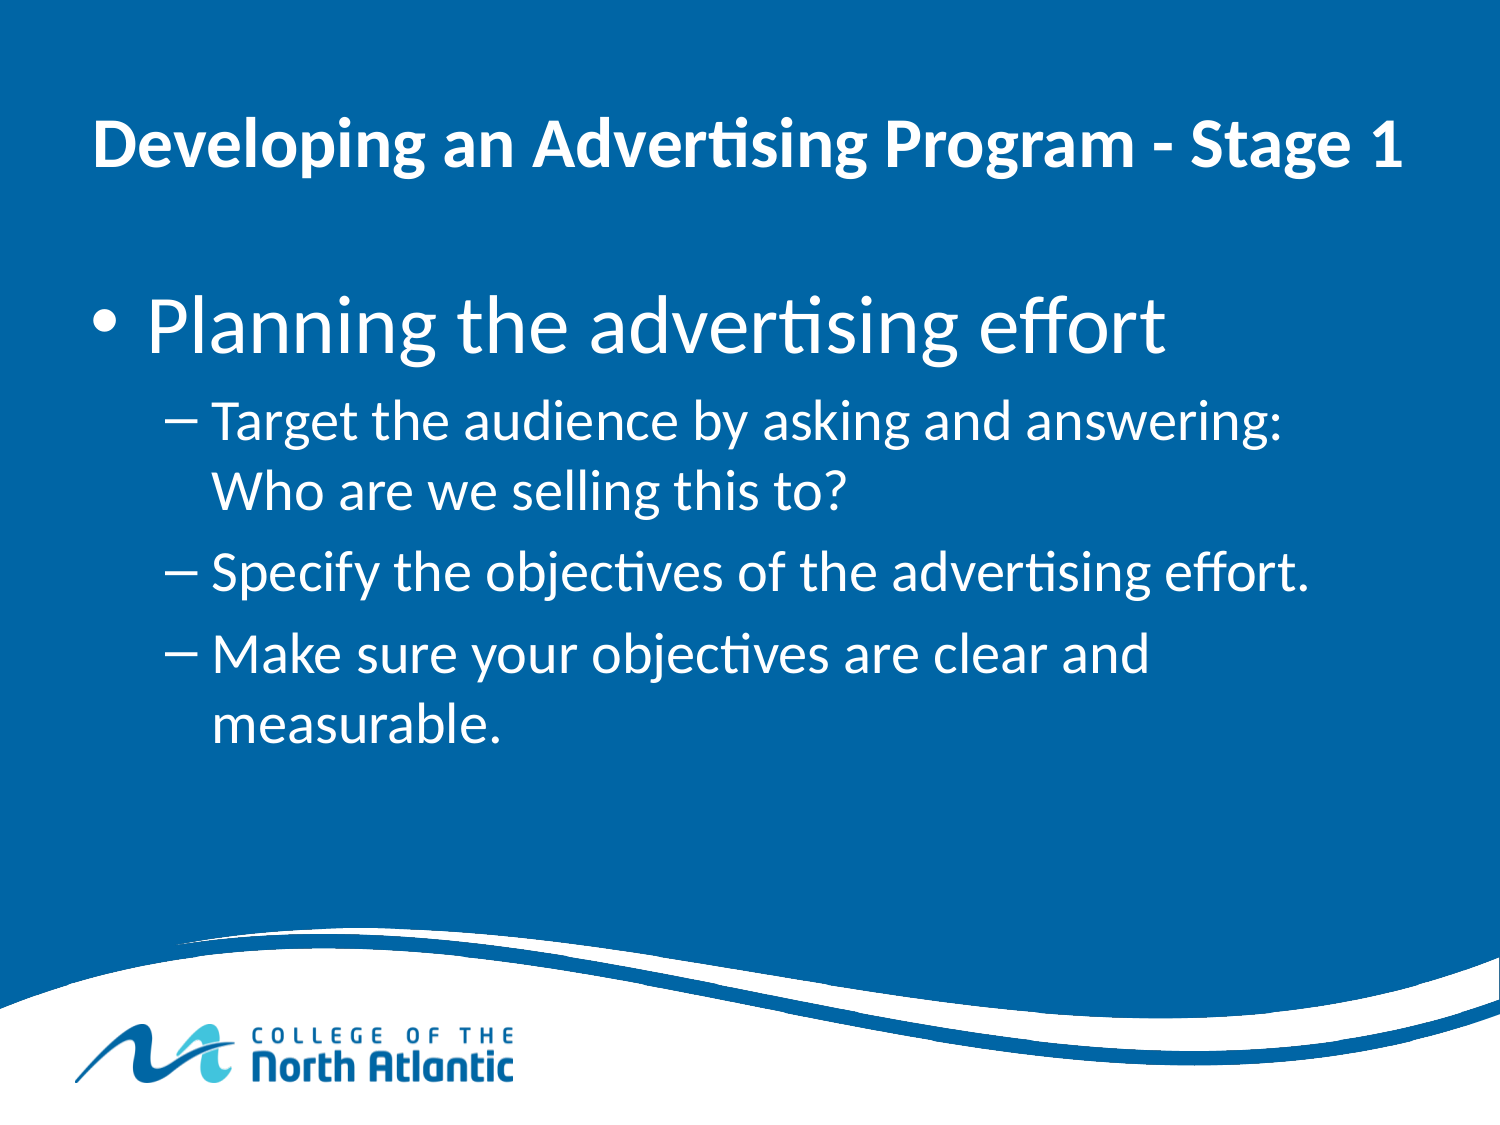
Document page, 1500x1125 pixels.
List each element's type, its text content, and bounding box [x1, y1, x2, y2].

list Planning the advertising effort Target the audience by asking and answering: Who are we selling this to? Specify the objectives of the advertising effort. Make sure your objectives are clear and measurable. [75, 262, 1425, 900]
title Developing an Advertising Program - Stage 1 [75, 45, 1425, 233]
picture [0, 928, 1500, 1125]
